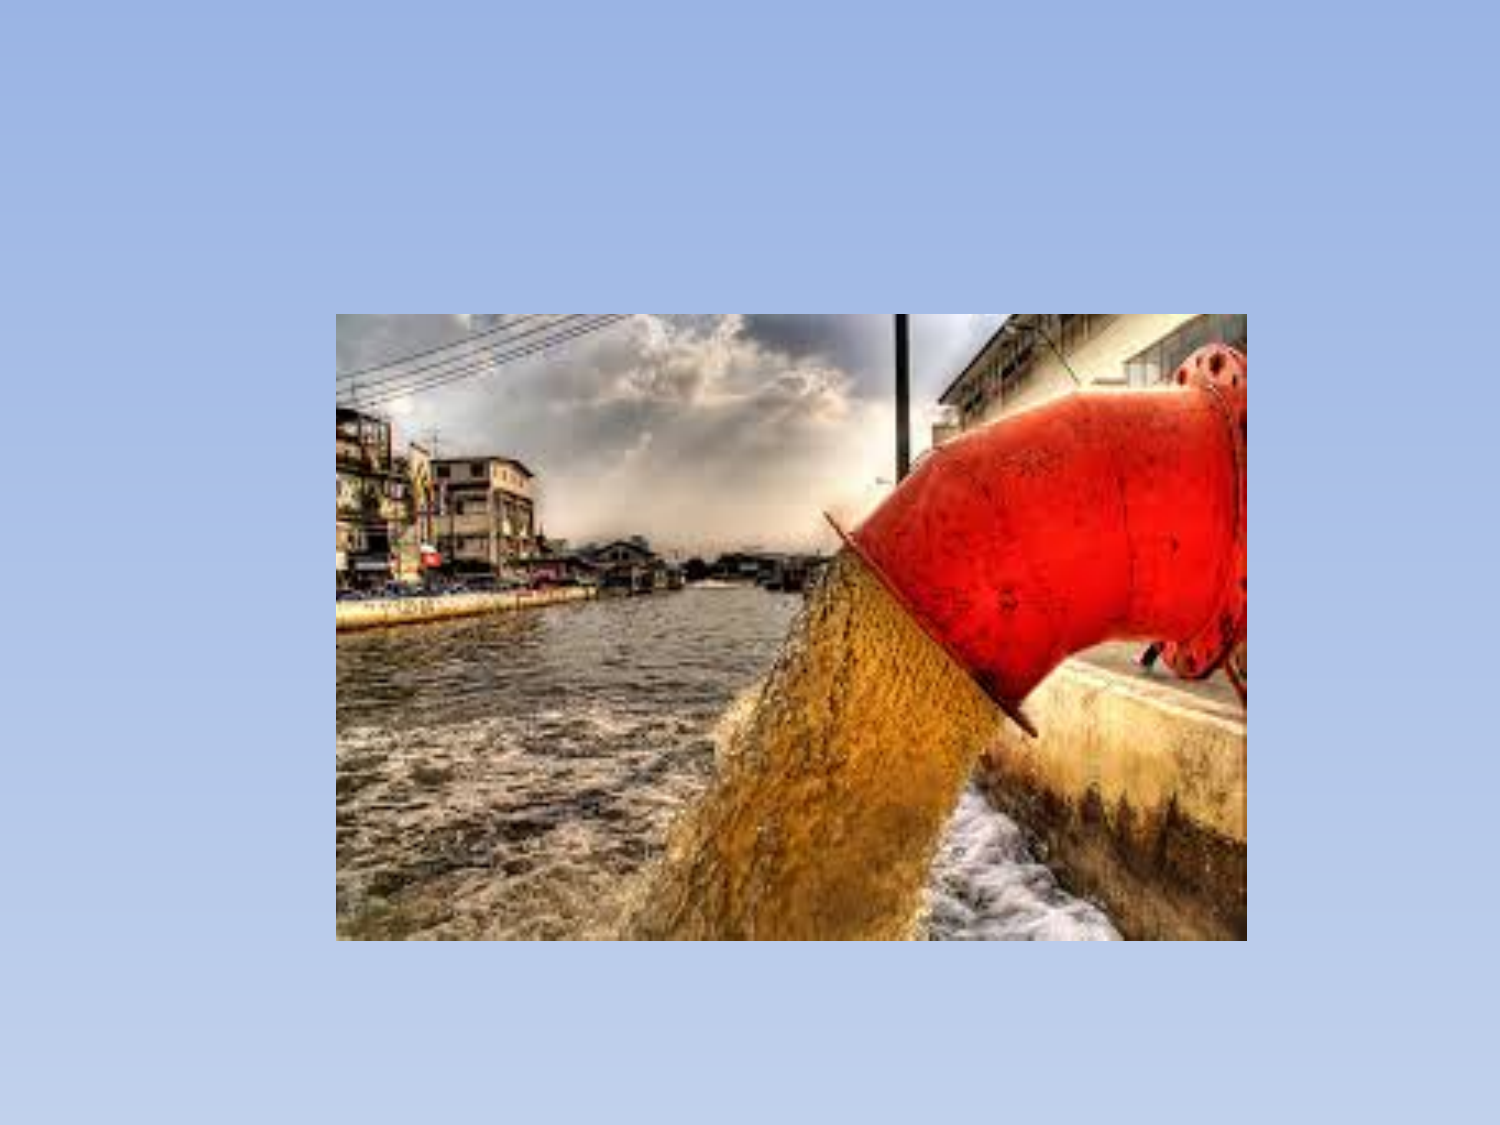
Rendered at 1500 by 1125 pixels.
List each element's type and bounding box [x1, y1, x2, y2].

list [336, 314, 1247, 941]
